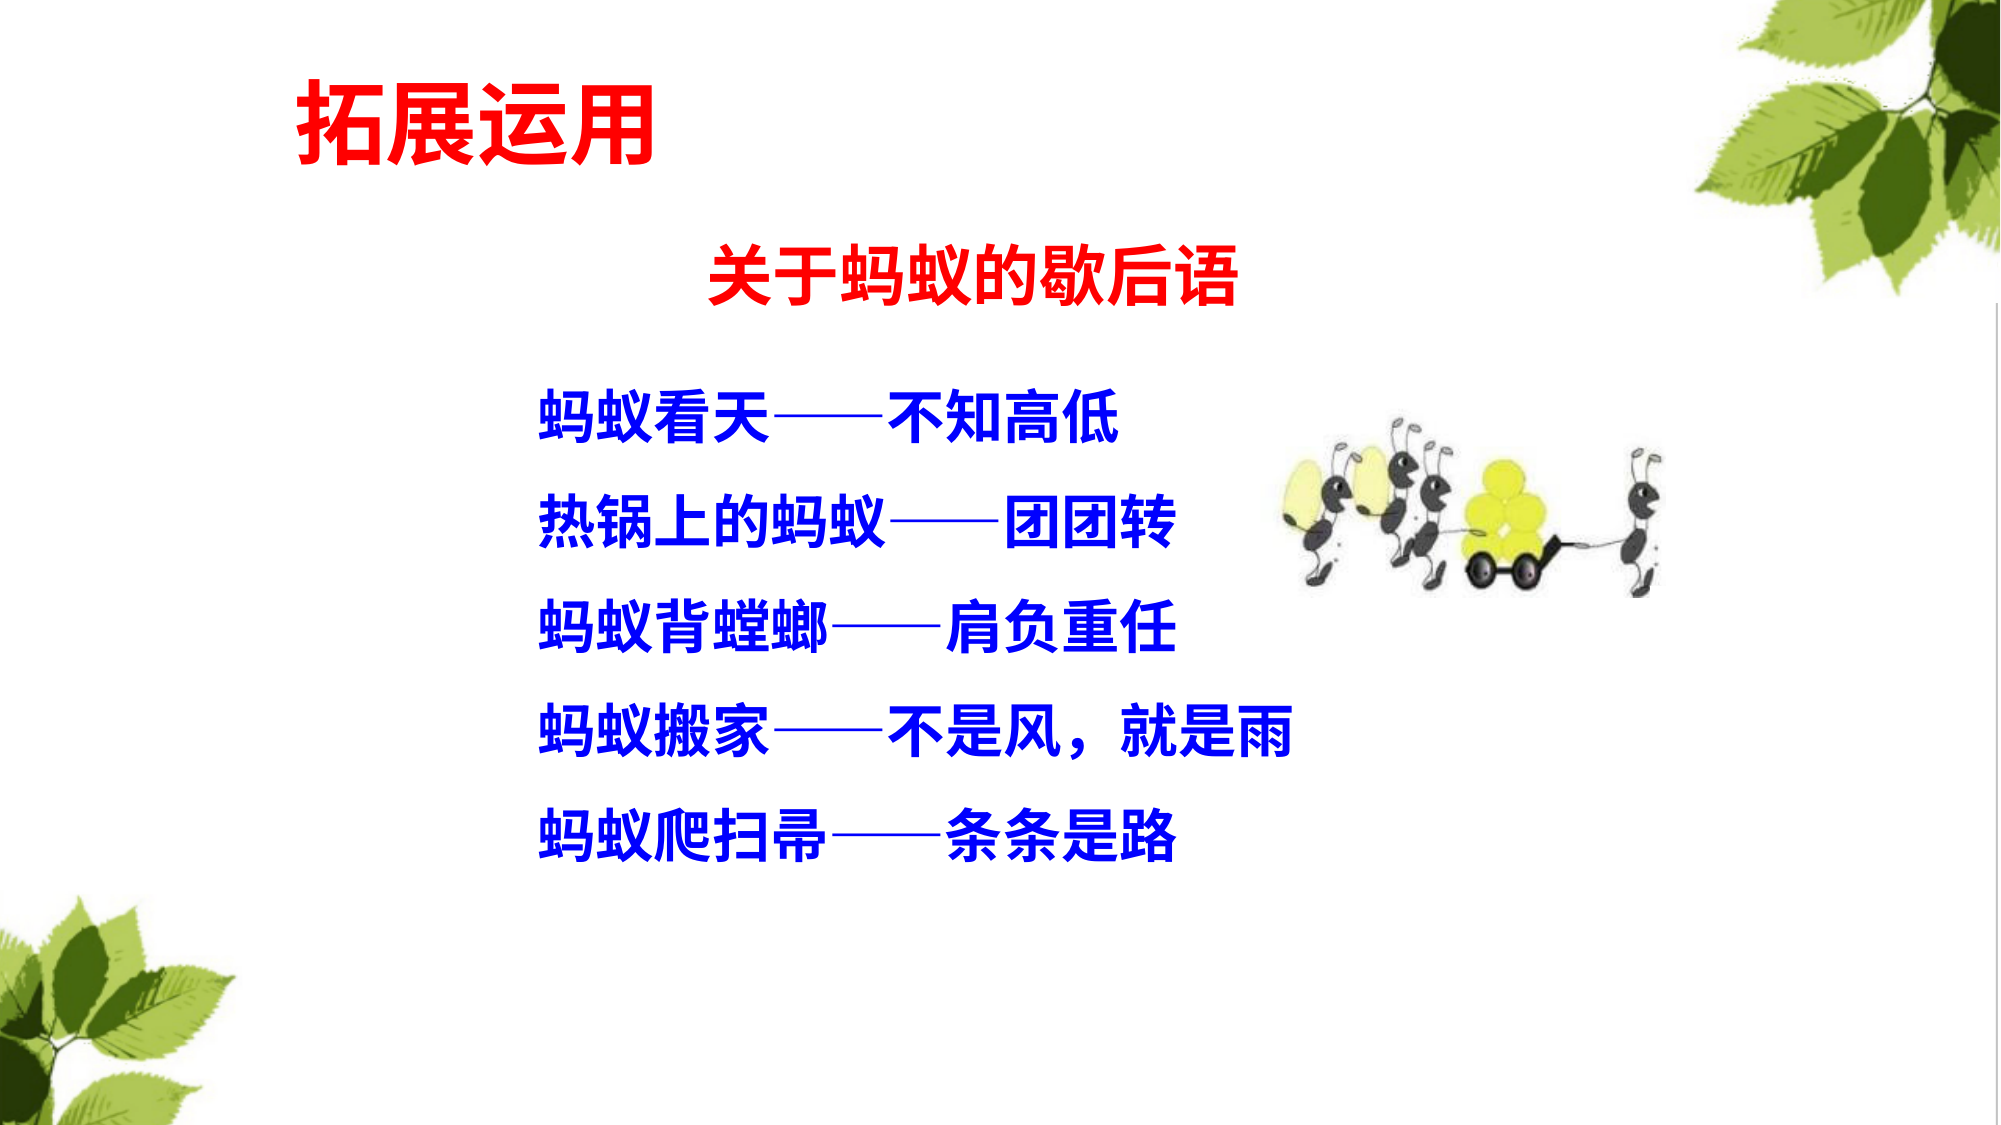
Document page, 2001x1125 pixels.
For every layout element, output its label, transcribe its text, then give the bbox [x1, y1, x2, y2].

text_box 蚂蚁看天——不知高低 热锅上的蚂蚁——团团转 蚂蚁背螳螂——肩负重任 蚂蚁搬家——不是风，就是雨 蚂蚁爬扫帚——条条是路 [522, 337, 1384, 877]
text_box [1236, 321, 1671, 611]
picture [0, 0, 2001, 1125]
text_box 拓展运用 [279, 58, 693, 184]
text_box 关于蚂蚁的歇后语 [601, 226, 1345, 322]
